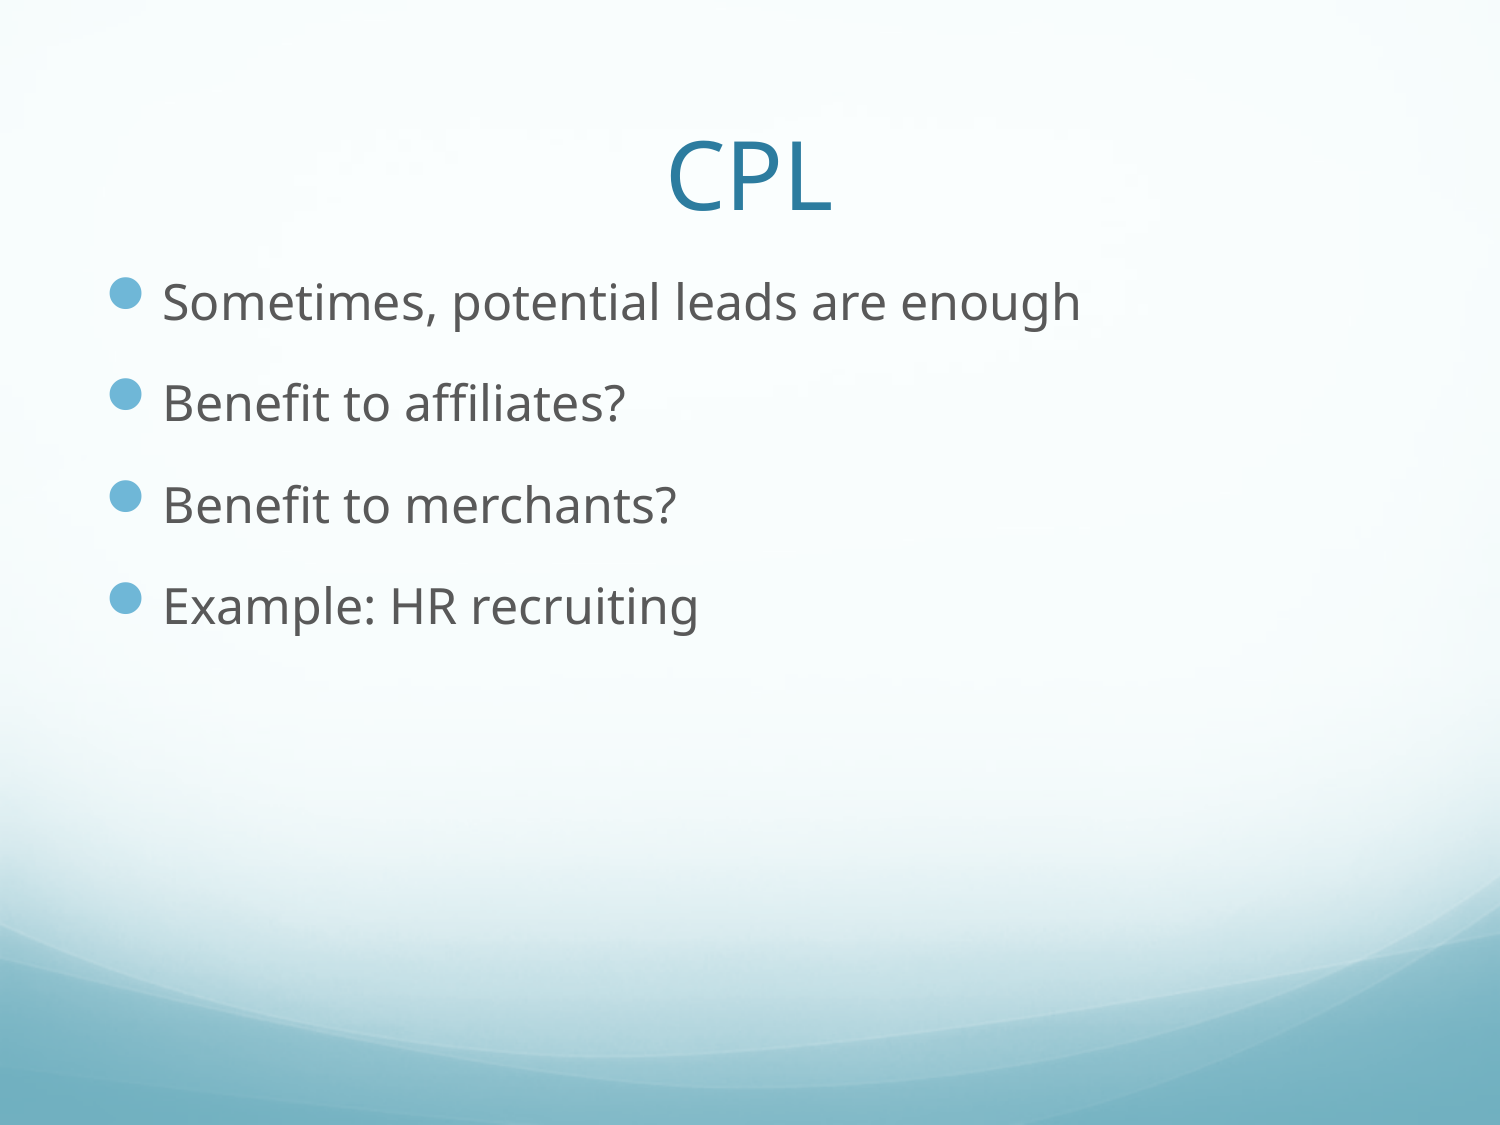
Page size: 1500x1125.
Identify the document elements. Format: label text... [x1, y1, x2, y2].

list Sometimes, potential leads are enough Benefit to affiliates? Benefit to merchants? Example: HR recruiting [90, 262, 1410, 975]
title CPL [90, 17, 1410, 237]
